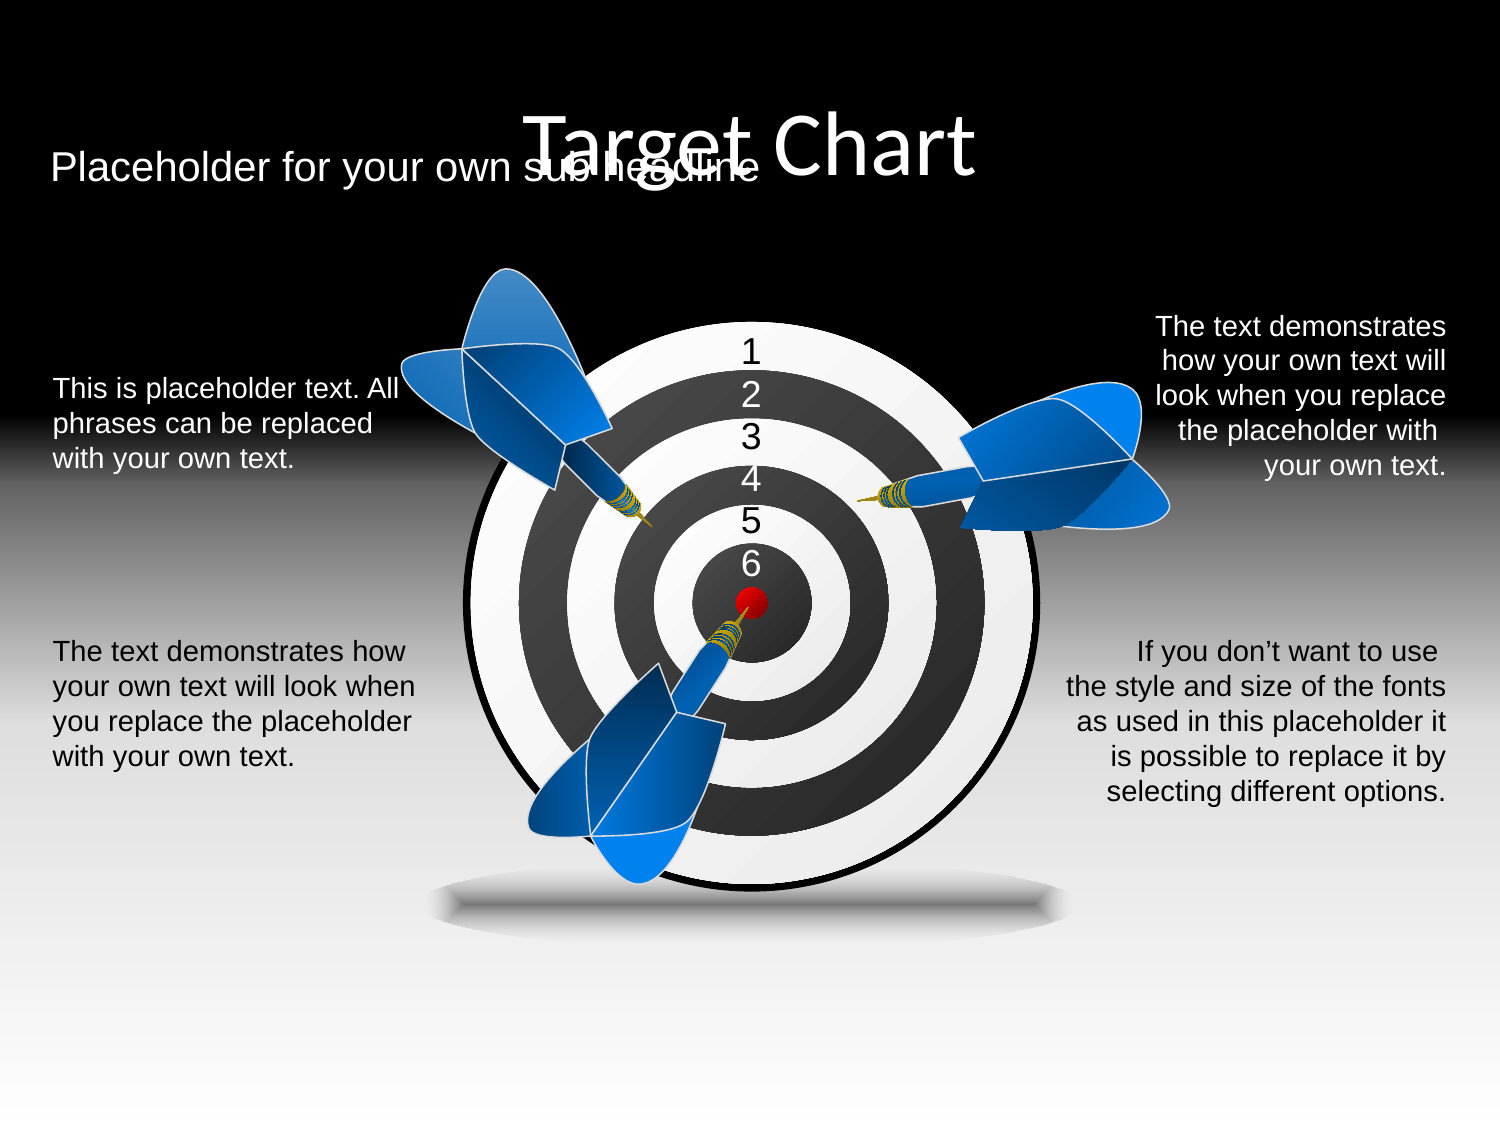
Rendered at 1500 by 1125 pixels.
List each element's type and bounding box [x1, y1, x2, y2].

text_box [862, 355, 1165, 571]
text_box [0, 0, 1500, 1125]
text_box [509, 624, 770, 886]
text_box [462, 314, 1041, 892]
text_box [392, 267, 653, 528]
